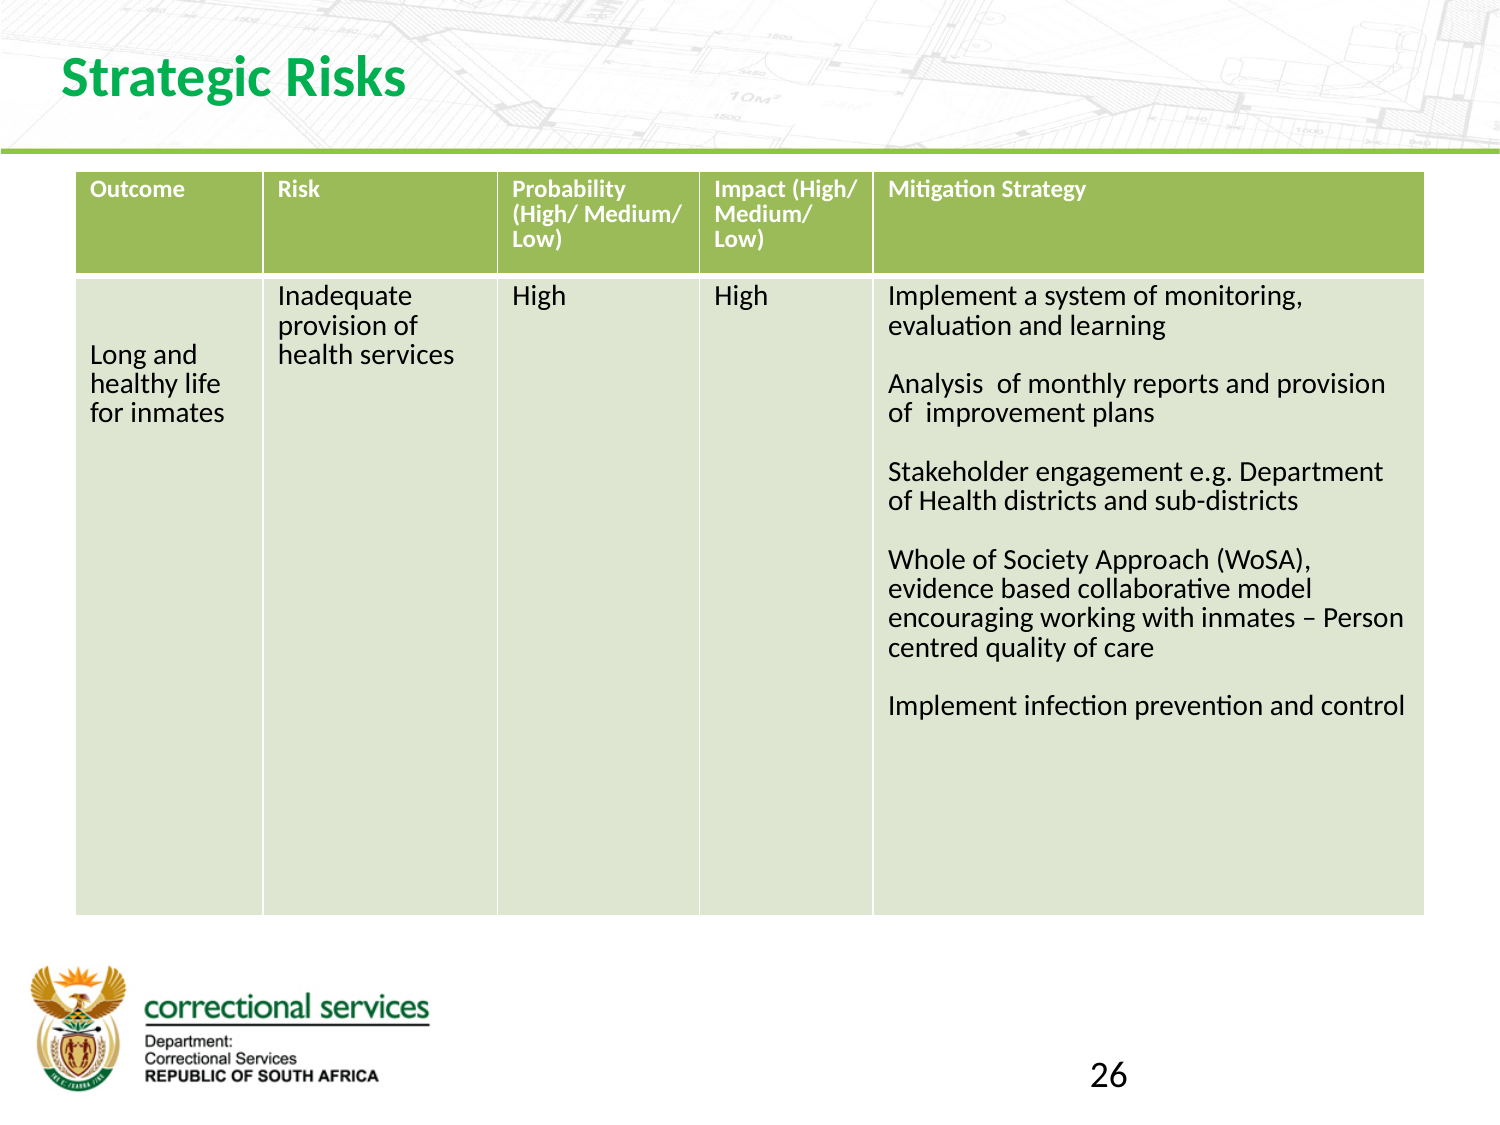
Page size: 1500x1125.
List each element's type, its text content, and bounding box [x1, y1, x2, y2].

table_cell Implement a system of monitoring, evaluation and learning Analysis of monthly reports and provision of improvement plans Stakeholder engagement e.g. Department of Health districts and sub-districts Whole of Society Approach (WoSA), evidence based collaborative model encouraging working with inmates – Person centred quality of care Implement infection prevention and control [874, 279, 1424, 915]
table_header Mitigation Strategy [874, 172, 1424, 273]
table_header Probability (High/ Medium/ Low) [498, 172, 699, 273]
picture [0, 936, 481, 1125]
table_header Impact (High/ Medium/ Low) [700, 172, 872, 273]
table_header Outcome [76, 172, 262, 273]
table_cell High [700, 279, 872, 915]
picture [0, 0, 1500, 154]
table_cell Inadequate provision of health services [264, 279, 497, 915]
table_header Risk [264, 172, 497, 273]
text_box Strategic Risks [47, 30, 1465, 116]
table_cell High [498, 279, 699, 915]
table_cell Long and healthy life for inmates [76, 279, 262, 915]
slide_number 26 [1074, 1042, 1425, 1103]
